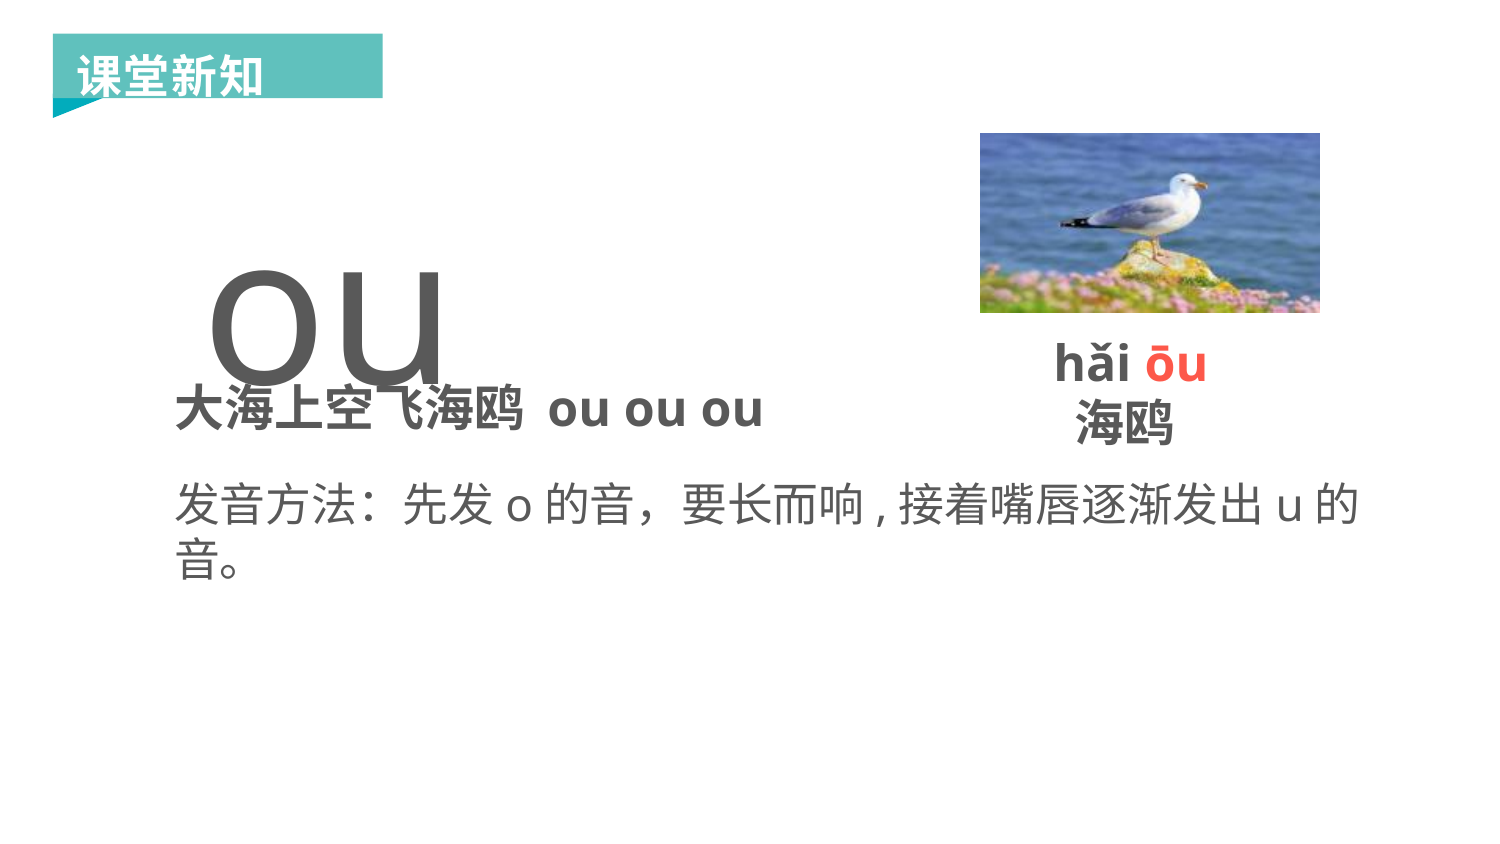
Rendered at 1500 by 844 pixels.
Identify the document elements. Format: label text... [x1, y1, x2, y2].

text_box 发音方法：先发o的音，要长而响,接着嘴唇逐渐发出u的音。 [159, 468, 1376, 594]
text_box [980, 133, 1320, 461]
text_box ou [186, 168, 579, 369]
list 课堂新知 [61, 46, 383, 94]
text_box 大海上空飞海鸥 ou ou ou [159, 369, 872, 445]
